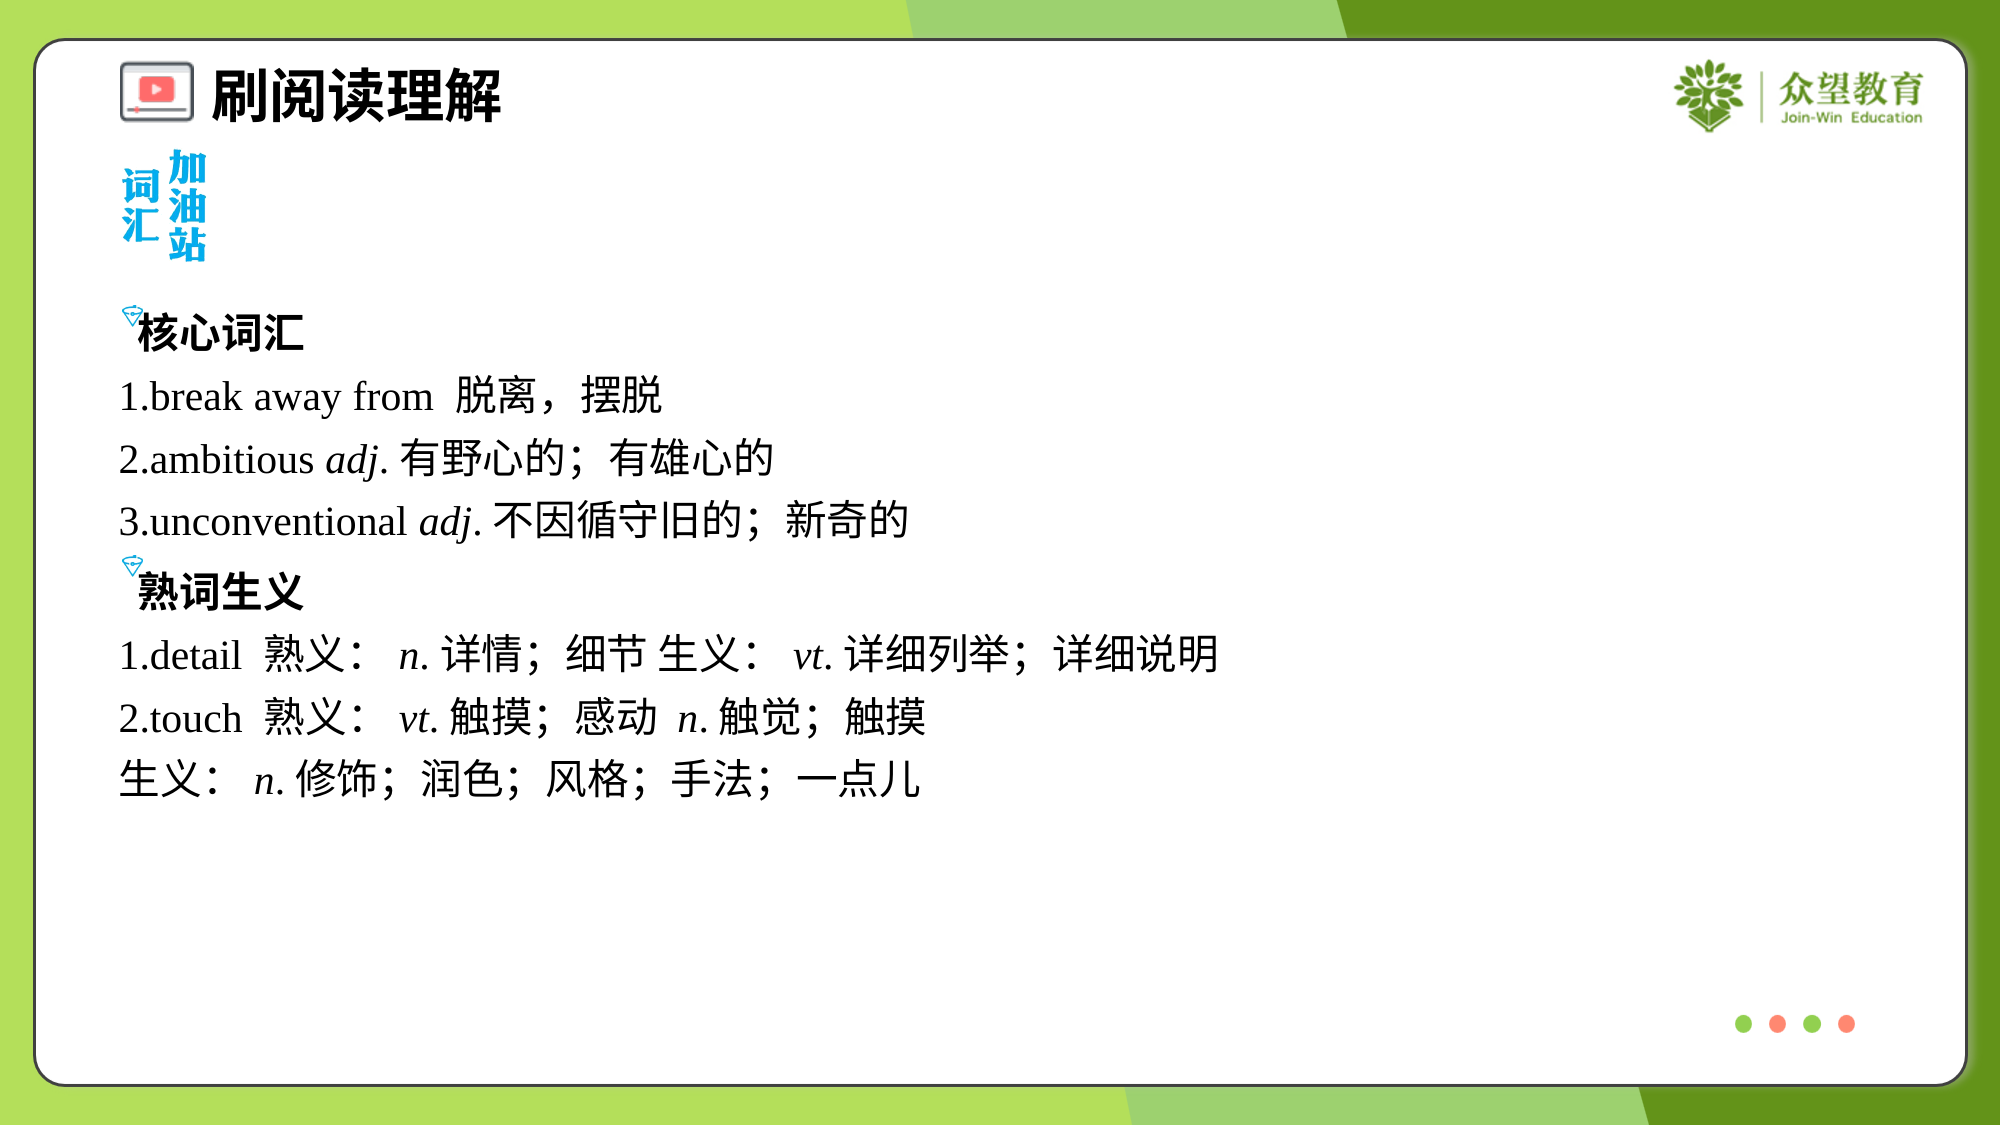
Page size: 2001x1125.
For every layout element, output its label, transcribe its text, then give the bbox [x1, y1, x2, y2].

text_box &1& 核心词汇 1.break away from 脱离，摆脱 2.ambitious adj.有野心的；有雄心的 3.unconventional adj.不因循守旧的；新奇的 &2& 熟词生义 1.detail 熟义：n.详情；细节 生义：vt.详细列举；详细说明 2.touch 熟义：vt.触摸；感动 n.触觉；触摸 生义：n.修饰；润色；风格；手法；一点儿 [118, 284, 1882, 781]
picture [0, 0, 2000, 1125]
